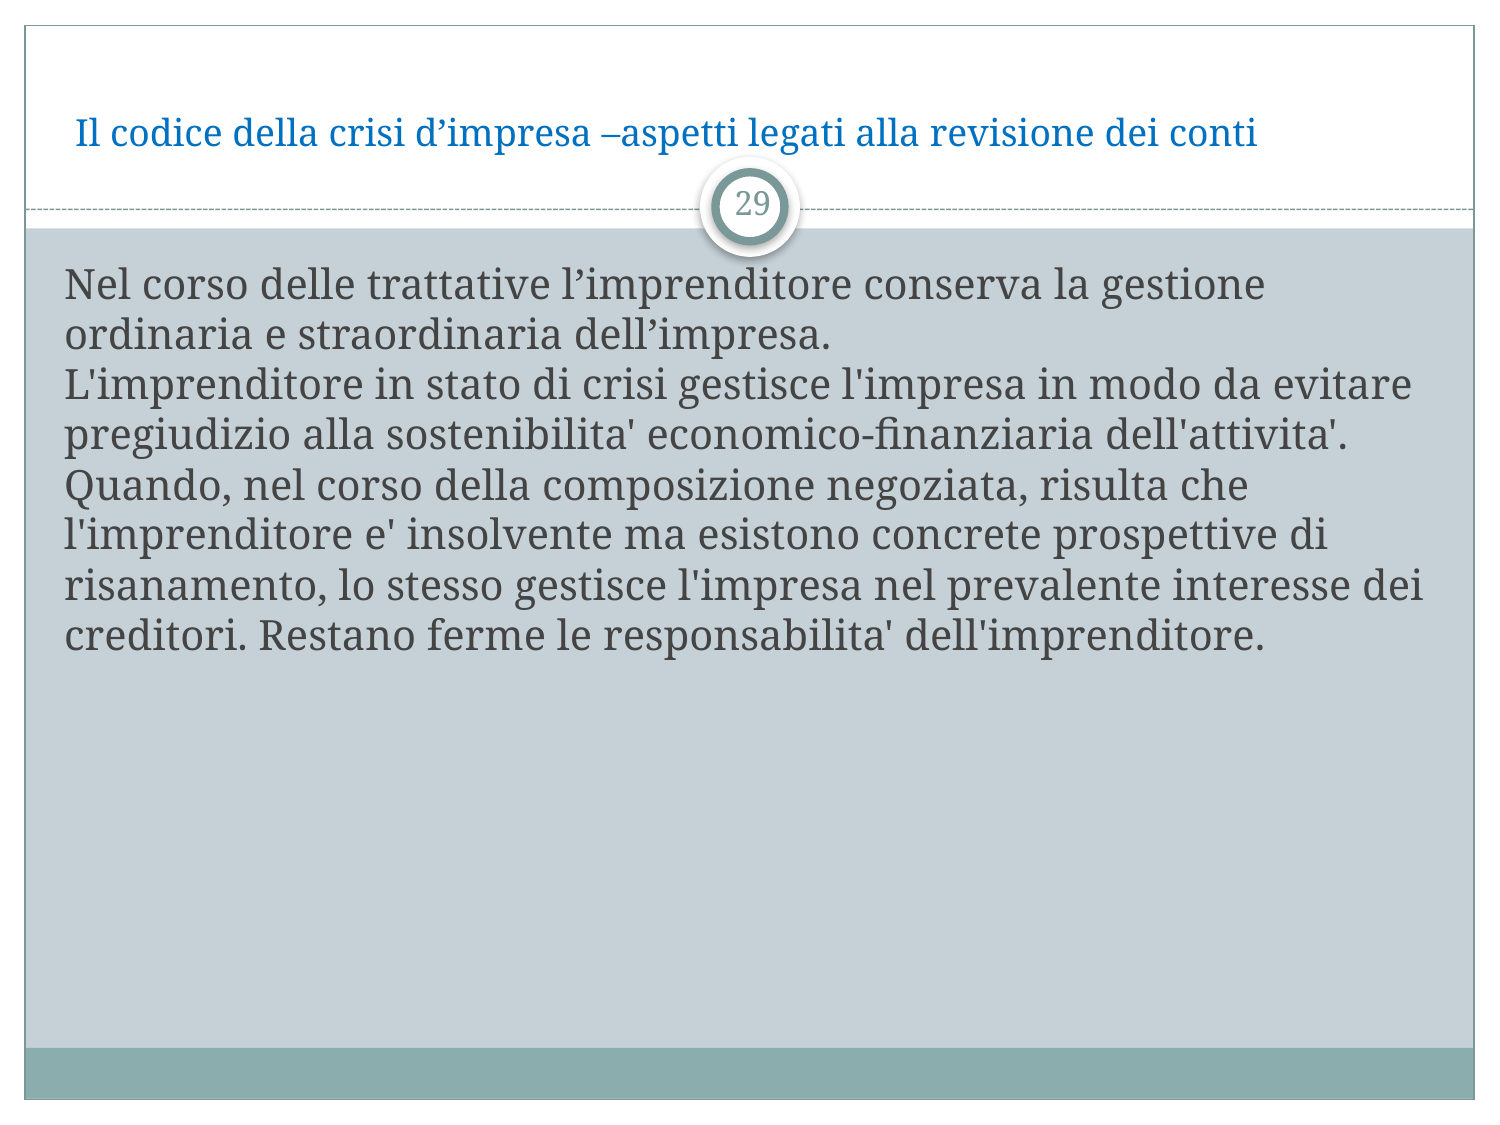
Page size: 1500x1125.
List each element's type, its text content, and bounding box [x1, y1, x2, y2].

slide_number 29 [715, 168, 791, 241]
title Il codice della crisi d’impresa –aspetti legati alla revisione dei conti [49, 37, 1450, 162]
list Nel corso delle trattative l’imprenditore conserva la gestione ordinaria e straordinaria dell’impresa. L'imprenditore in stato di crisi gestisce l'impresa in modo da evitare pregiudizio alla sostenibilita' economico-finanziaria dell'attivita'. Quando, nel corso della composizione negoziata, risulta che l'imprenditore e' insolvente ma esistono concrete prospettive di risanamento, lo stesso gestisce l'impresa nel prevalente interesse dei creditori. Restano ferme le responsabilita' dell'imprenditore. [49, 250, 1445, 1001]
